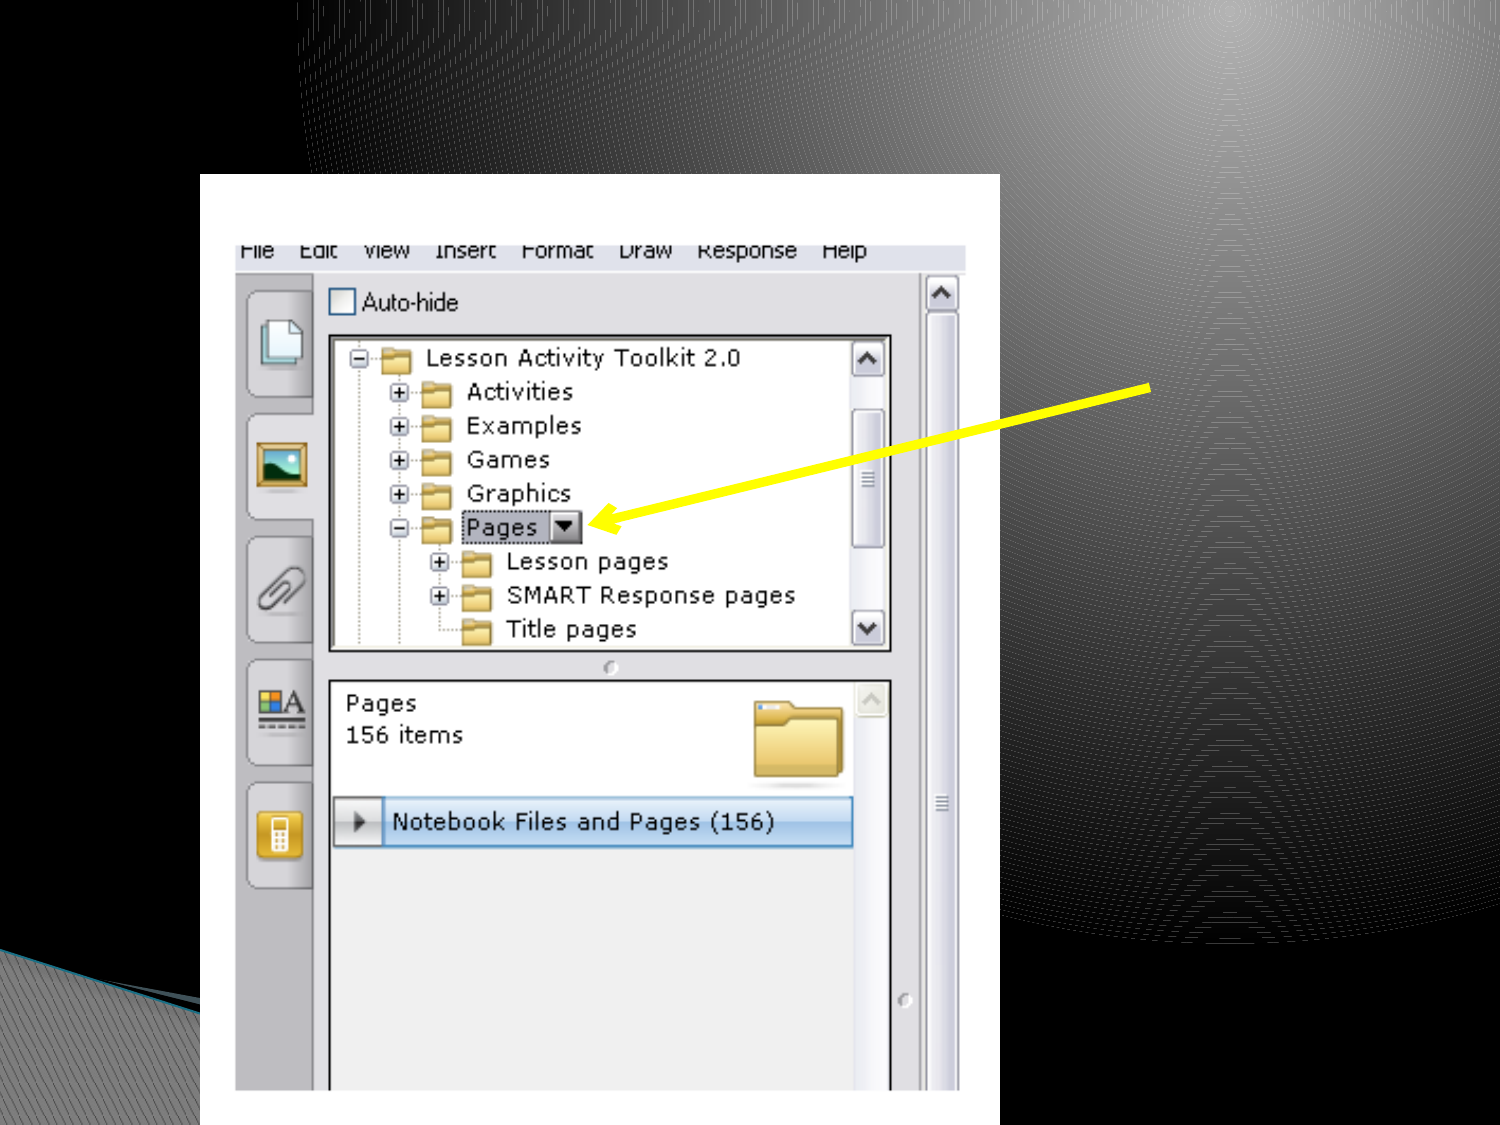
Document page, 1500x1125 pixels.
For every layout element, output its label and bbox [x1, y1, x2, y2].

picture [0, 174, 1001, 1125]
text_box [587, 387, 1151, 526]
